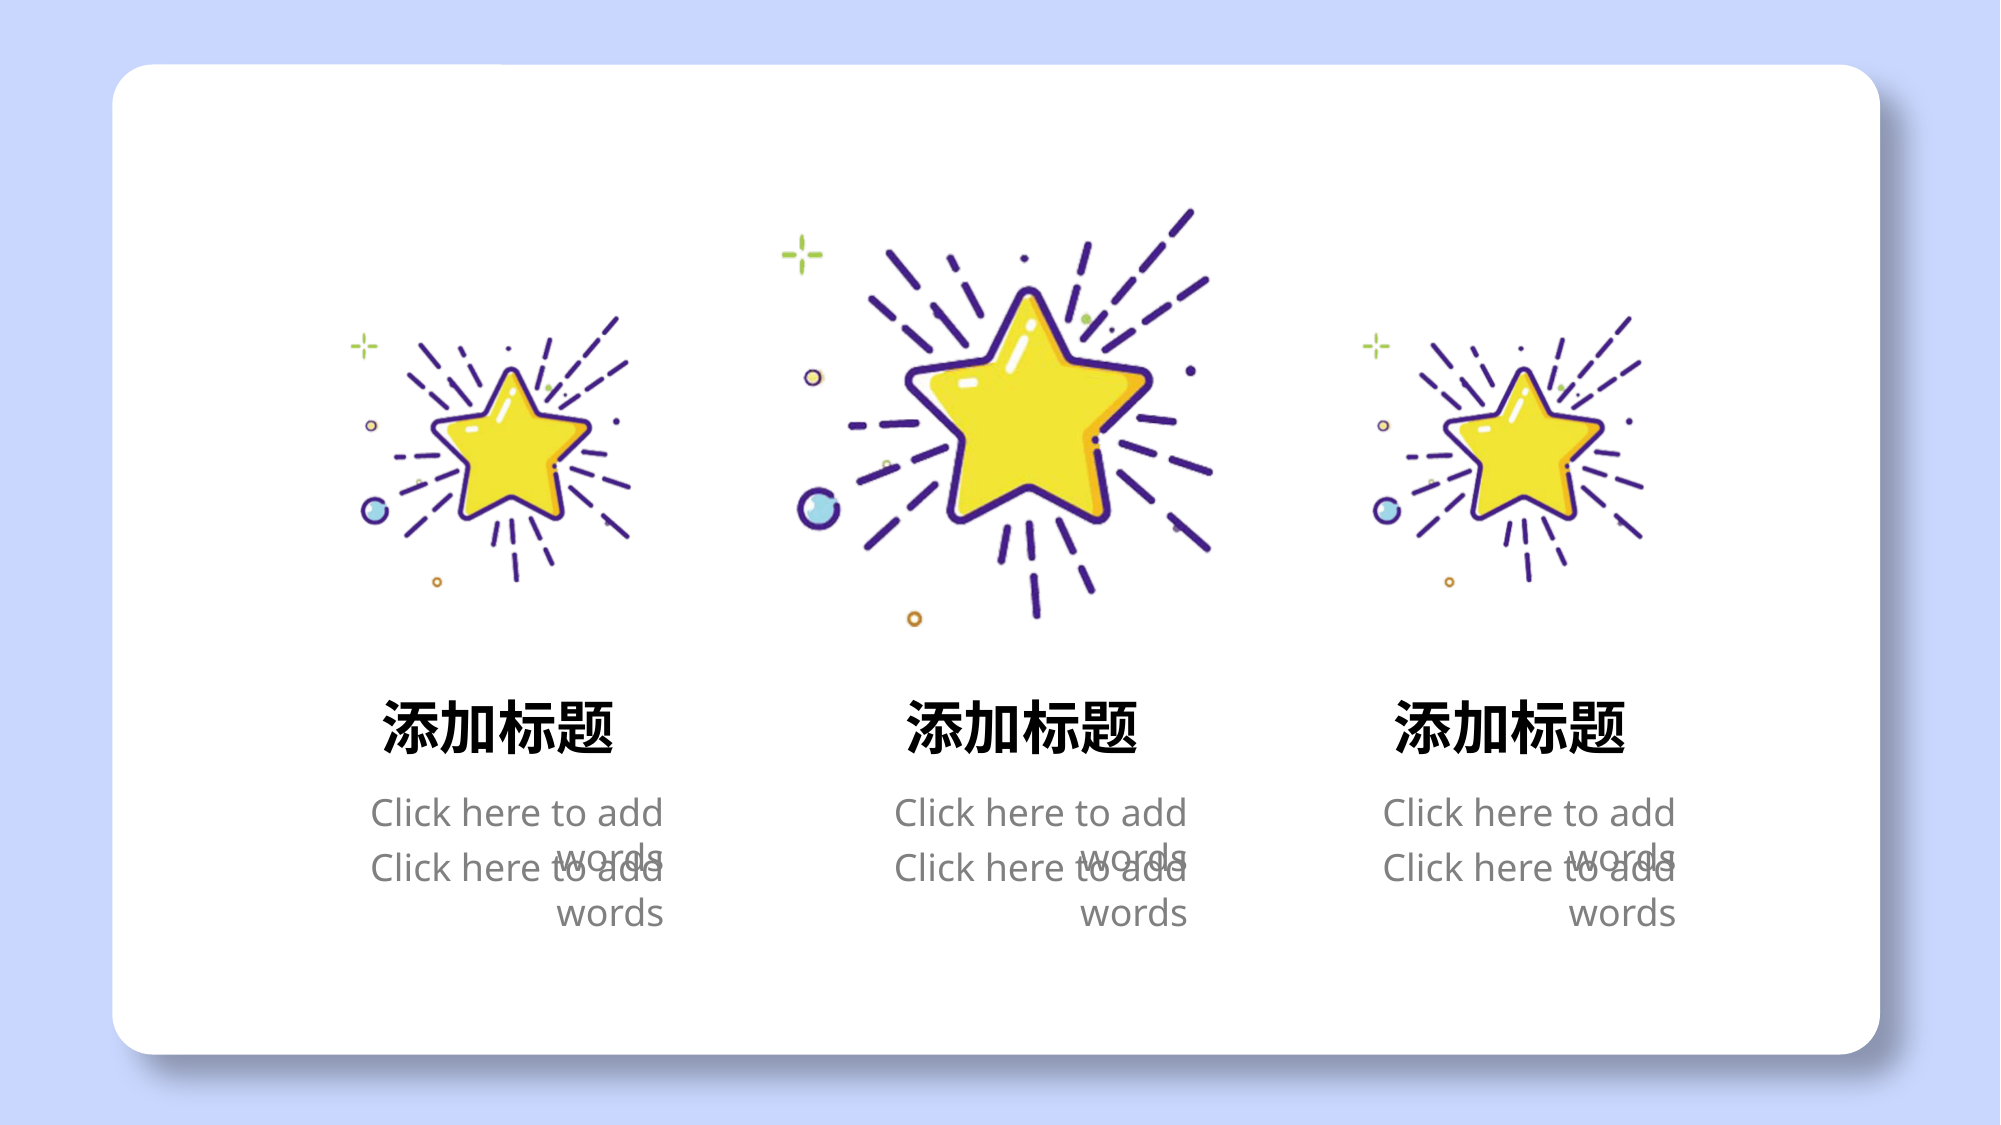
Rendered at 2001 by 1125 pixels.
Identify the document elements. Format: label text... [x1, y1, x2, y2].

text_box Click here to add words [791, 781, 1203, 836]
text_box Click here to add words [267, 836, 680, 942]
text_box Click here to add words [1279, 781, 1692, 836]
picture [329, 290, 651, 613]
text_box Click here to add words [1279, 836, 1692, 942]
picture [748, 168, 1244, 665]
text_box Click here to add words [267, 781, 680, 836]
picture [1341, 290, 1664, 613]
text_box 添加标题 [1198, 683, 1642, 769]
text_box [111, 63, 1882, 1056]
text_box 添加标题 [186, 683, 630, 769]
text_box 添加标题 [710, 683, 1154, 769]
text_box Click here to add words [791, 836, 1203, 942]
